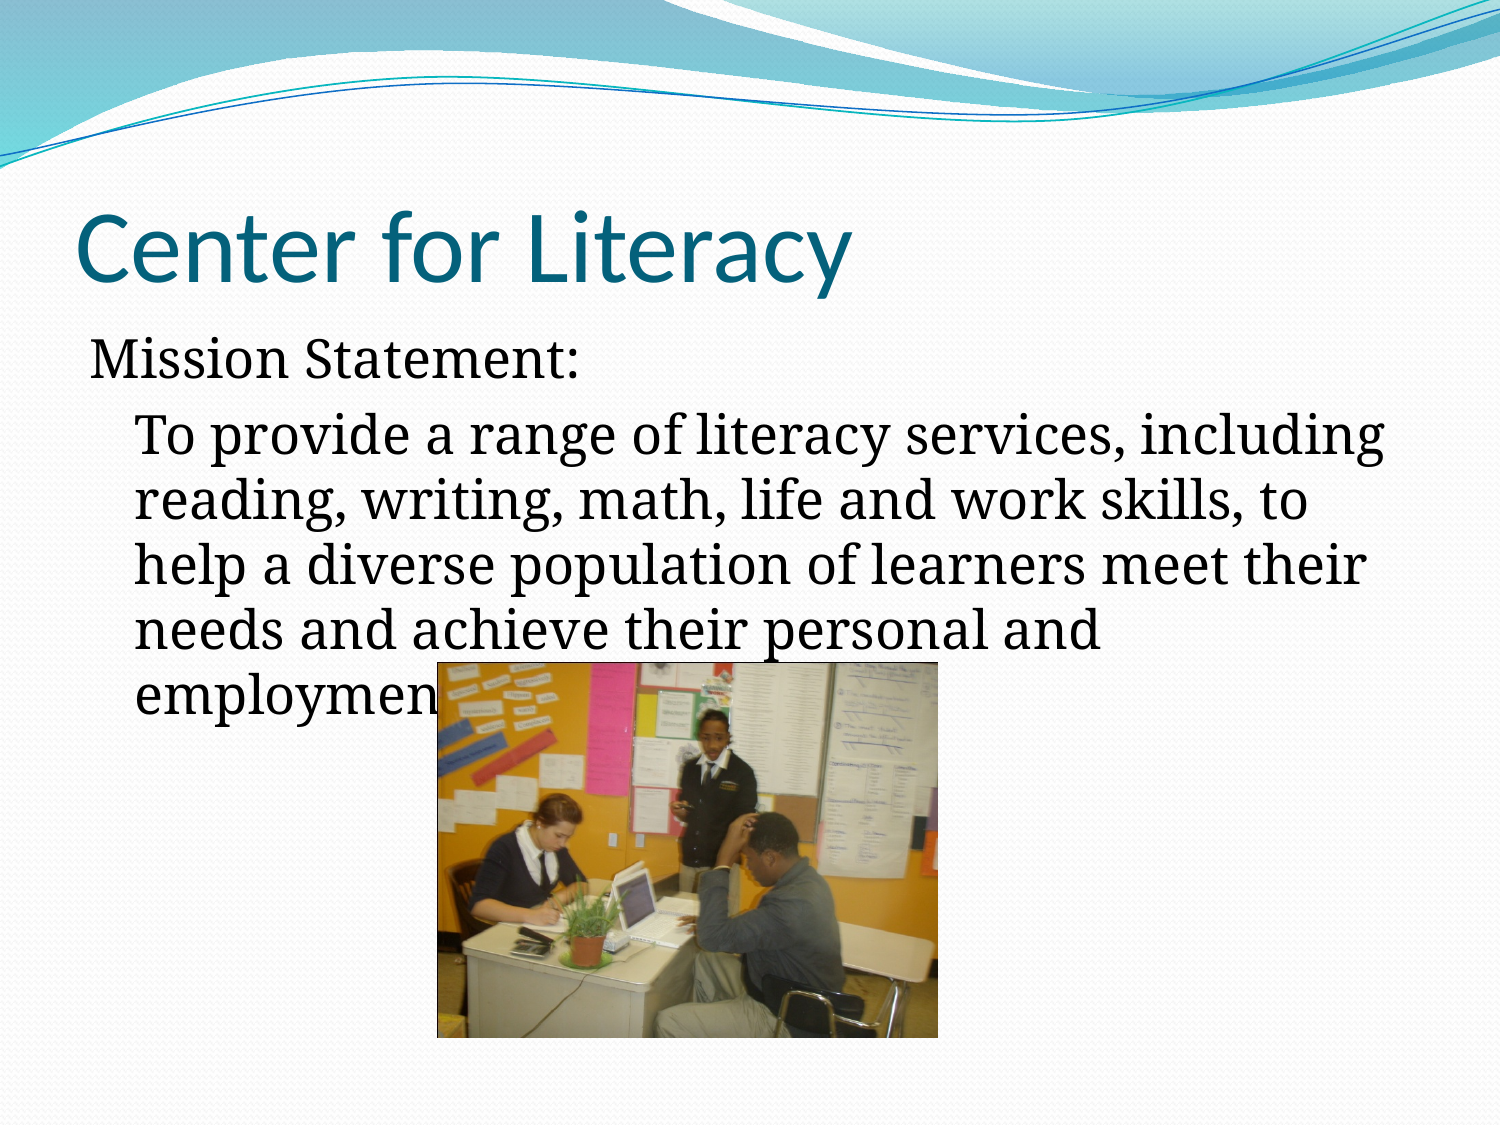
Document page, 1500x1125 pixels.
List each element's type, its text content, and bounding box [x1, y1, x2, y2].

picture [437, 662, 939, 1038]
title Center for Literacy [75, 115, 1425, 303]
list Mission Statement: To provide a range of literacy services, including reading, writing, math, life and work skills, to help a diverse population of learners meet their needs and achieve their personal and employment-related goals [75, 317, 1425, 1038]
